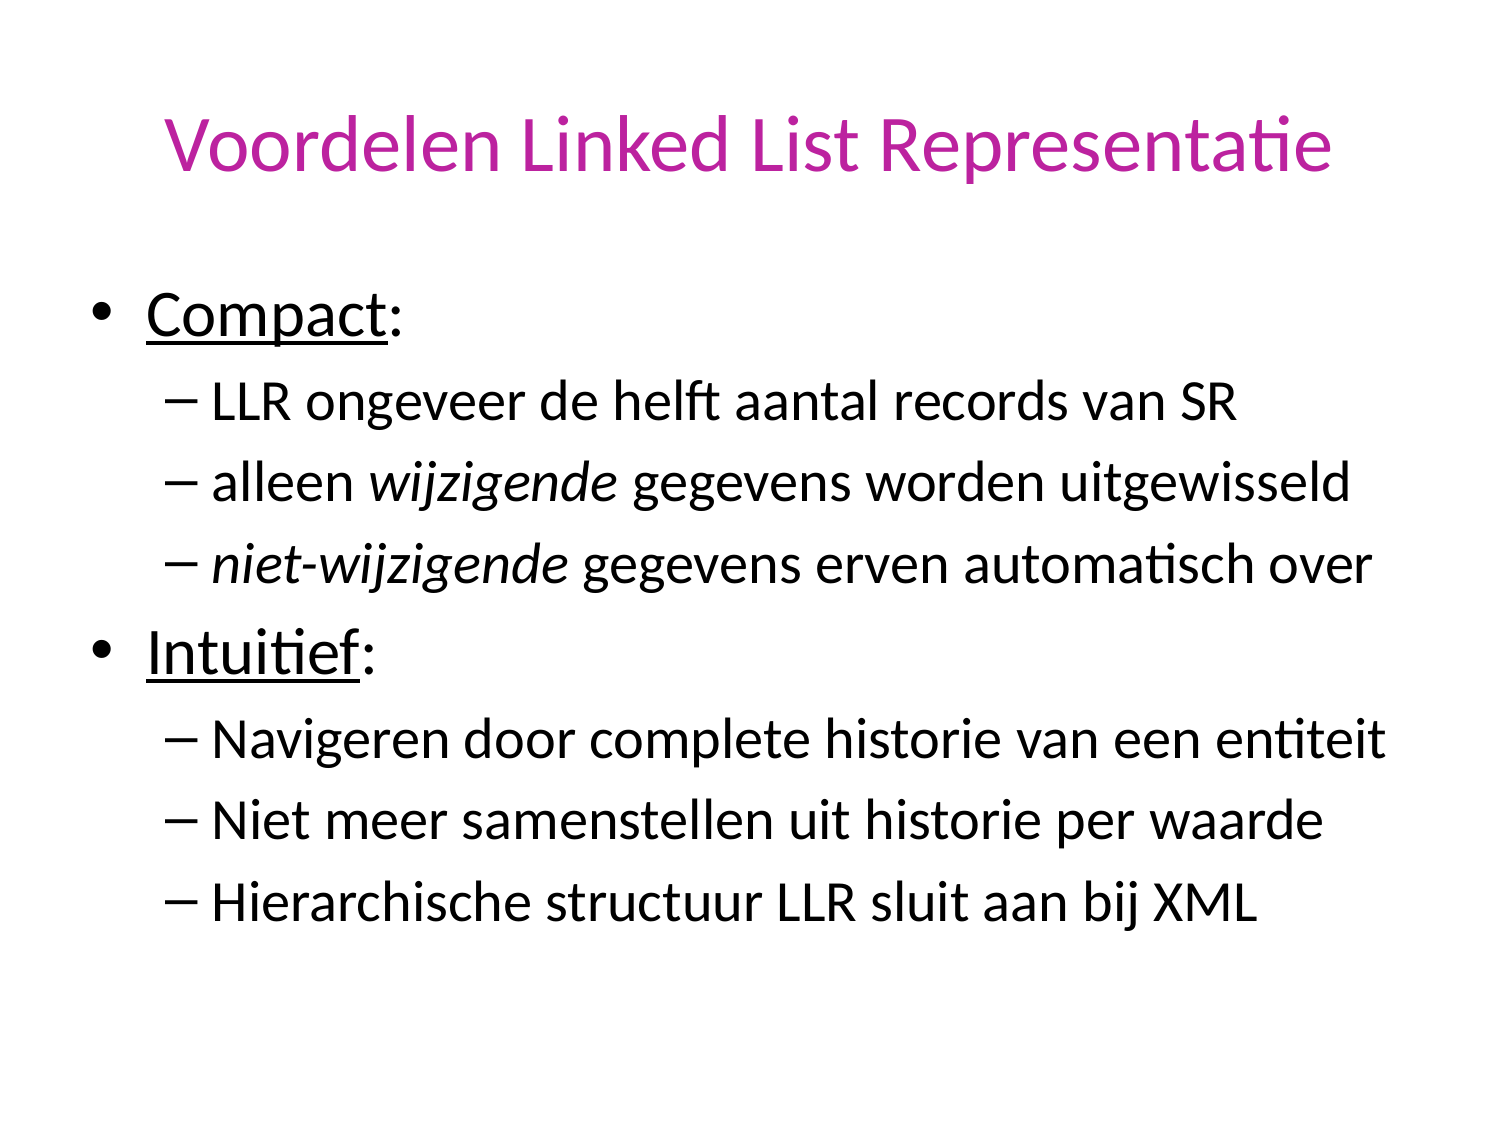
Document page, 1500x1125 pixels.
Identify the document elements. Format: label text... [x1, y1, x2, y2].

list Compact: LLR ongeveer de helft aantal records van SR alleen wijzigende gegevens worden uitgewisseld niet-wijzigende gegevens erven automatisch over Intuitief: Navigeren door complete historie van een entiteit Niet meer samenstellen uit historie per waarde Hierarchische structuur LLR sluit aan bij XML [74, 262, 1426, 1006]
title Voordelen Linked List Representatie [74, 44, 1426, 233]
